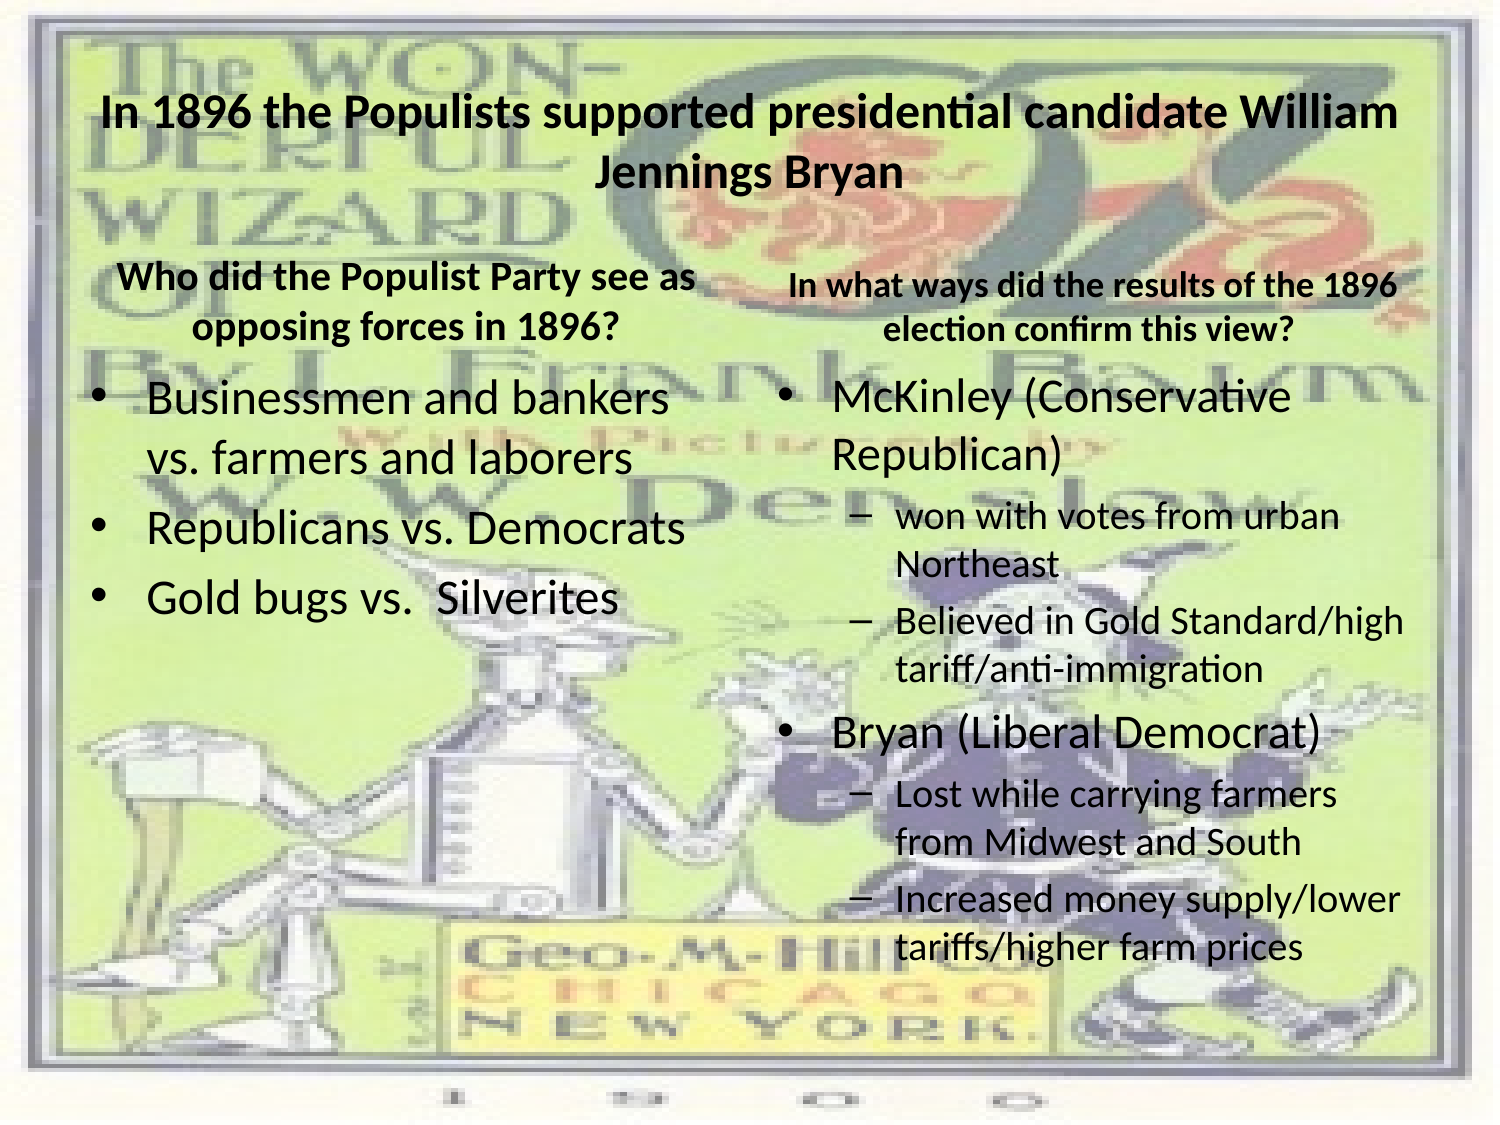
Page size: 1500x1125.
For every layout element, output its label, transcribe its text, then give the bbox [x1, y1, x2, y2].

title In 1896 the Populists supported presidential candidate William Jennings Bryan [75, 45, 1425, 233]
list In what ways did the results of the 1896 election confirm this view? [761, 251, 1425, 356]
list Businessmen and bankers vs. farmers and laborers Republicans vs. Democrats Gold bugs vs. Silverites [75, 356, 738, 1005]
list Who did the Populist Party see as opposing forces in 1896? [75, 251, 738, 356]
list McKinley (Conservative Republican) won with votes from urban Northeast Believed in Gold Standard/high tariff/anti-immigration Bryan (Liberal Democrat) Lost while carrying farmers from Midwest and South Increased money supply/lower tariffs/higher farm prices [761, 356, 1425, 1005]
